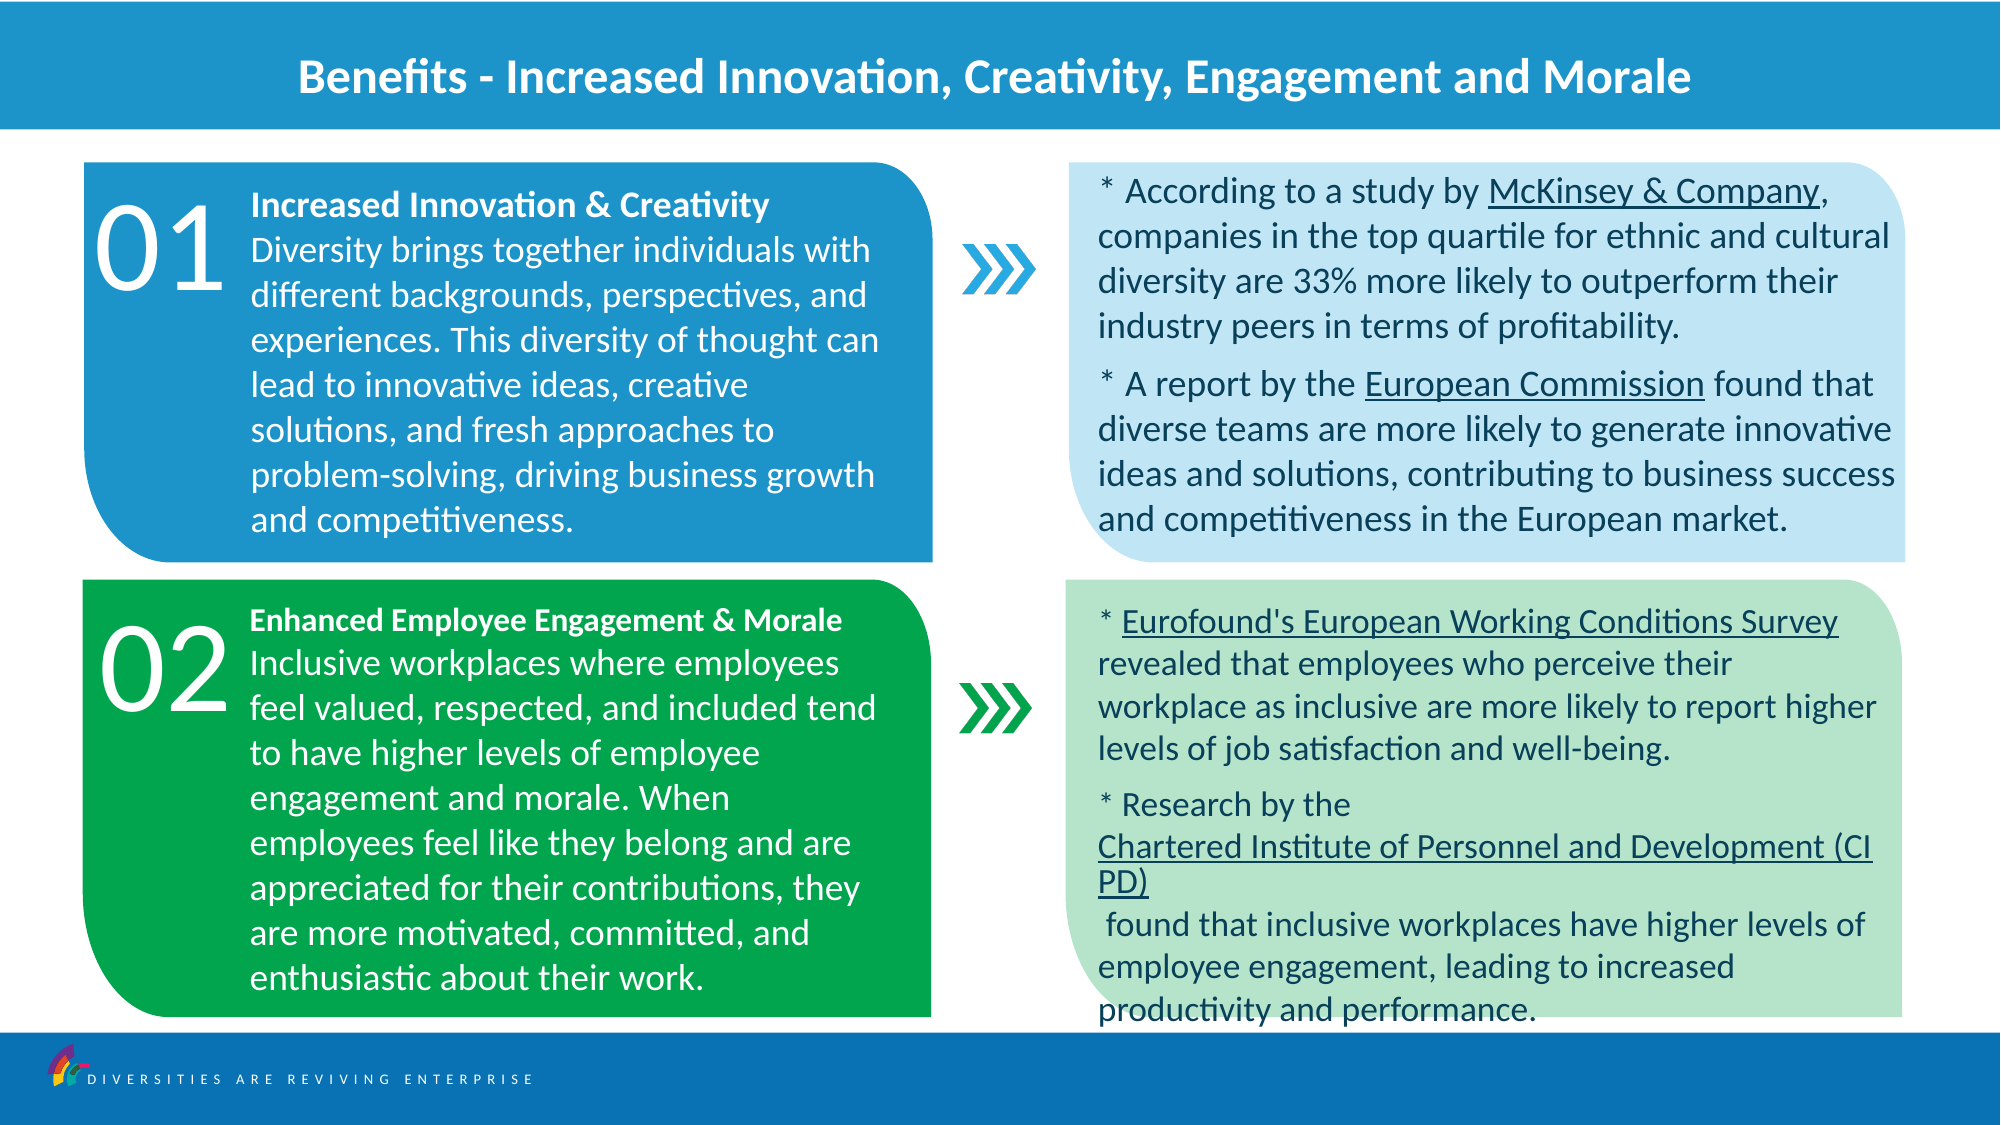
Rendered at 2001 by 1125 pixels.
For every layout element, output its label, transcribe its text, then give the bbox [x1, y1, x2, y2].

text_box [1068, 162, 1906, 563]
text_box [0, 130, 2000, 1034]
text_box * According to a study by McKinsey & Company, companies in the top quartile for ethnic and cultural diversity are 33% more likely to outperform their industry peers in terms of profitability. * A report by the European Commission found that diverse teams are more likely to generate innovative ideas and solutions, contributing to business success and competitiveness in the European market. [1083, 254, 1932, 451]
text_box [82, 579, 932, 1018]
text_box [84, 162, 933, 563]
picture [955, 226, 1042, 312]
text_box 02 [65, 557, 247, 715]
text_box Enhanced Employee Engagement & Morale Inclusive workplaces where employees feel valued, respected, and included tend to have higher levels of employee engagement and morale. When employees feel like they belong and are appreciated for their contributions, they are more motivated, committed, and enthusiastic about their work. [234, 699, 908, 896]
picture [952, 665, 1038, 751]
text_box * Eurofound's European Working Conditions Survey revealed that employees who perceive their workplace as inclusive are more likely to report higher levels of job satisfaction and well-being. * Research by the Chartered Institute of Personnel and Development (CIPD) found that inclusive workplaces have higher levels of employee engagement, leading to increased productivity and performance. [1083, 697, 1906, 894]
text_box [1065, 579, 1903, 1018]
text_box [0, 1, 2000, 130]
text_box 01 [61, 136, 243, 293]
text_box Increased Innovation & Creativity Diversity brings together individuals with different backgrounds, perspectives, and experiences. This diversity of thought can lead to innovative ideas, creative solutions, and fresh approaches to problem-solving, driving business growth and competitiveness. [198, 231, 908, 490]
text_box Benefits - Increased Innovation, Creativity, Engagement and Morale [114, 25, 1877, 122]
